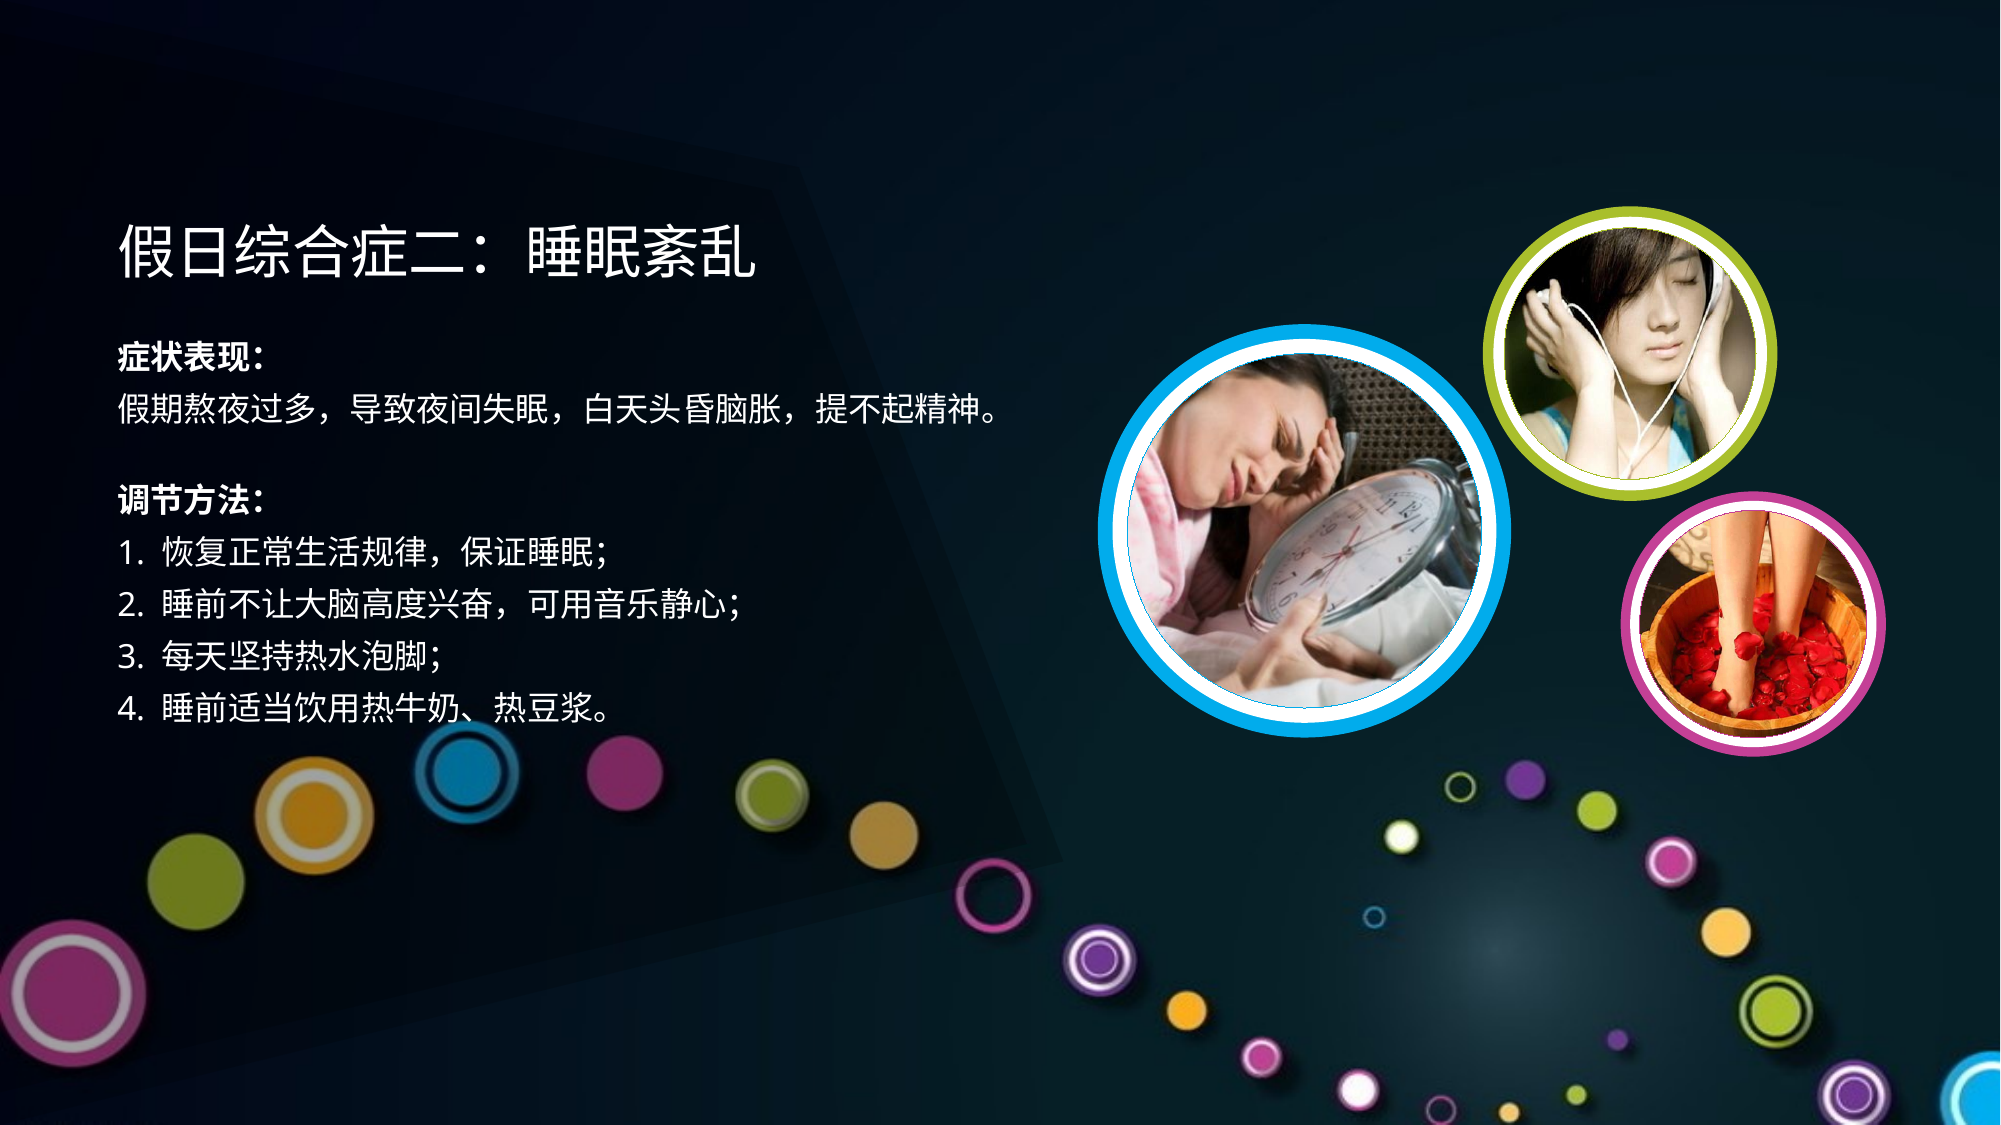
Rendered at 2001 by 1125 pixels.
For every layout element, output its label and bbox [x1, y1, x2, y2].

text_box [1097, 324, 1512, 738]
text_box [1482, 206, 1778, 501]
picture [1064, 0, 2001, 1125]
text_box [1620, 491, 1886, 757]
text_box [0, 0, 1064, 1125]
